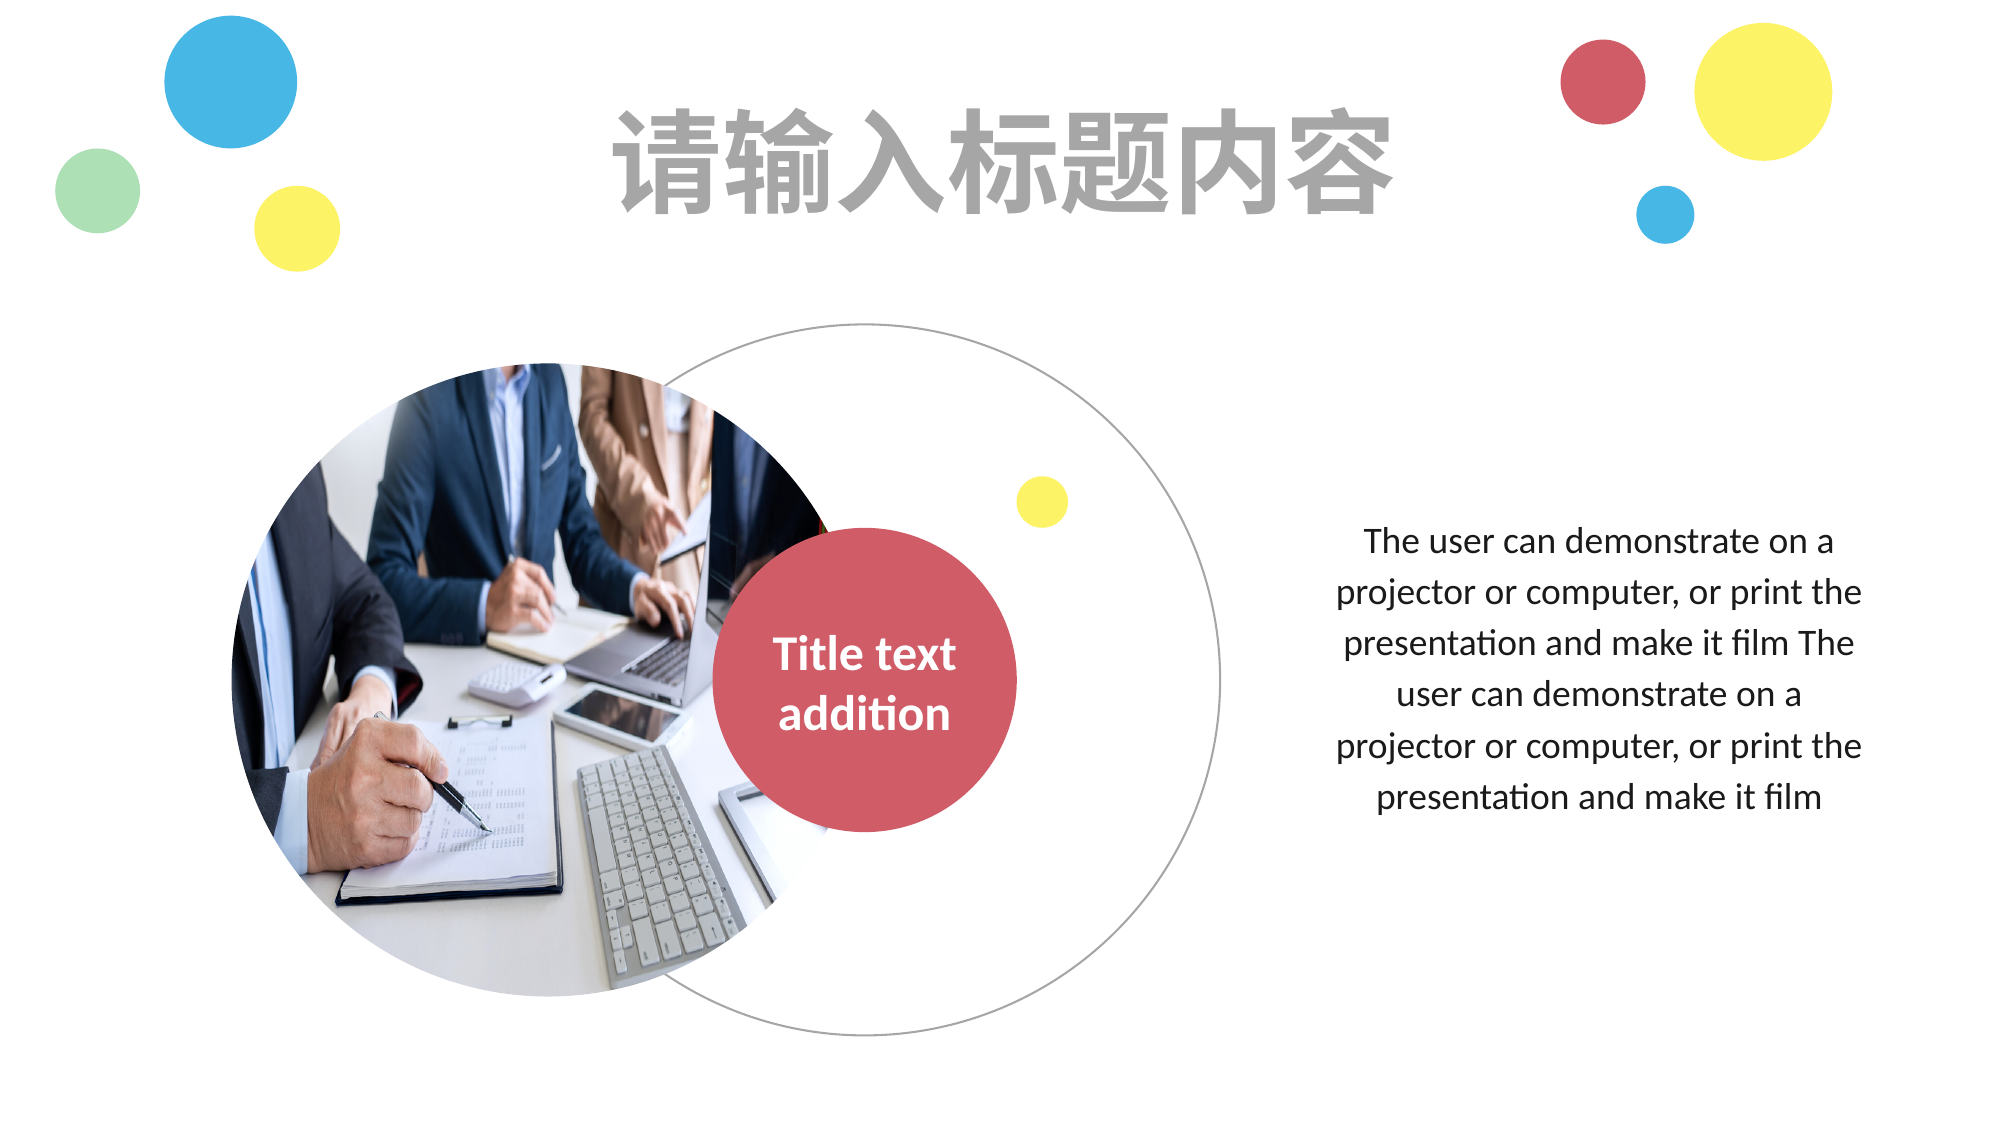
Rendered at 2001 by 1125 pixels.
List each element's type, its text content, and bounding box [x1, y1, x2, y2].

text_box [230, 362, 829, 998]
text_box [1559, 38, 1647, 126]
text_box [726, 526, 1003, 613]
text_box [665, 323, 1222, 1037]
text_box [727, 749, 1002, 834]
text_box [253, 184, 342, 273]
text_box [54, 147, 142, 235]
text_box [1015, 475, 1070, 529]
text_box The user can demonstrate on a projector or computer, or print the presentation and make it film The user can demonstrate on a projector or computer, or print the presentation and make it film [1313, 502, 1886, 876]
text_box Title text addition [682, 613, 1047, 749]
text_box [1693, 21, 1834, 162]
text_box 请输入标题内容 [595, 84, 1413, 235]
text_box [163, 14, 299, 150]
text_box [1635, 184, 1696, 245]
